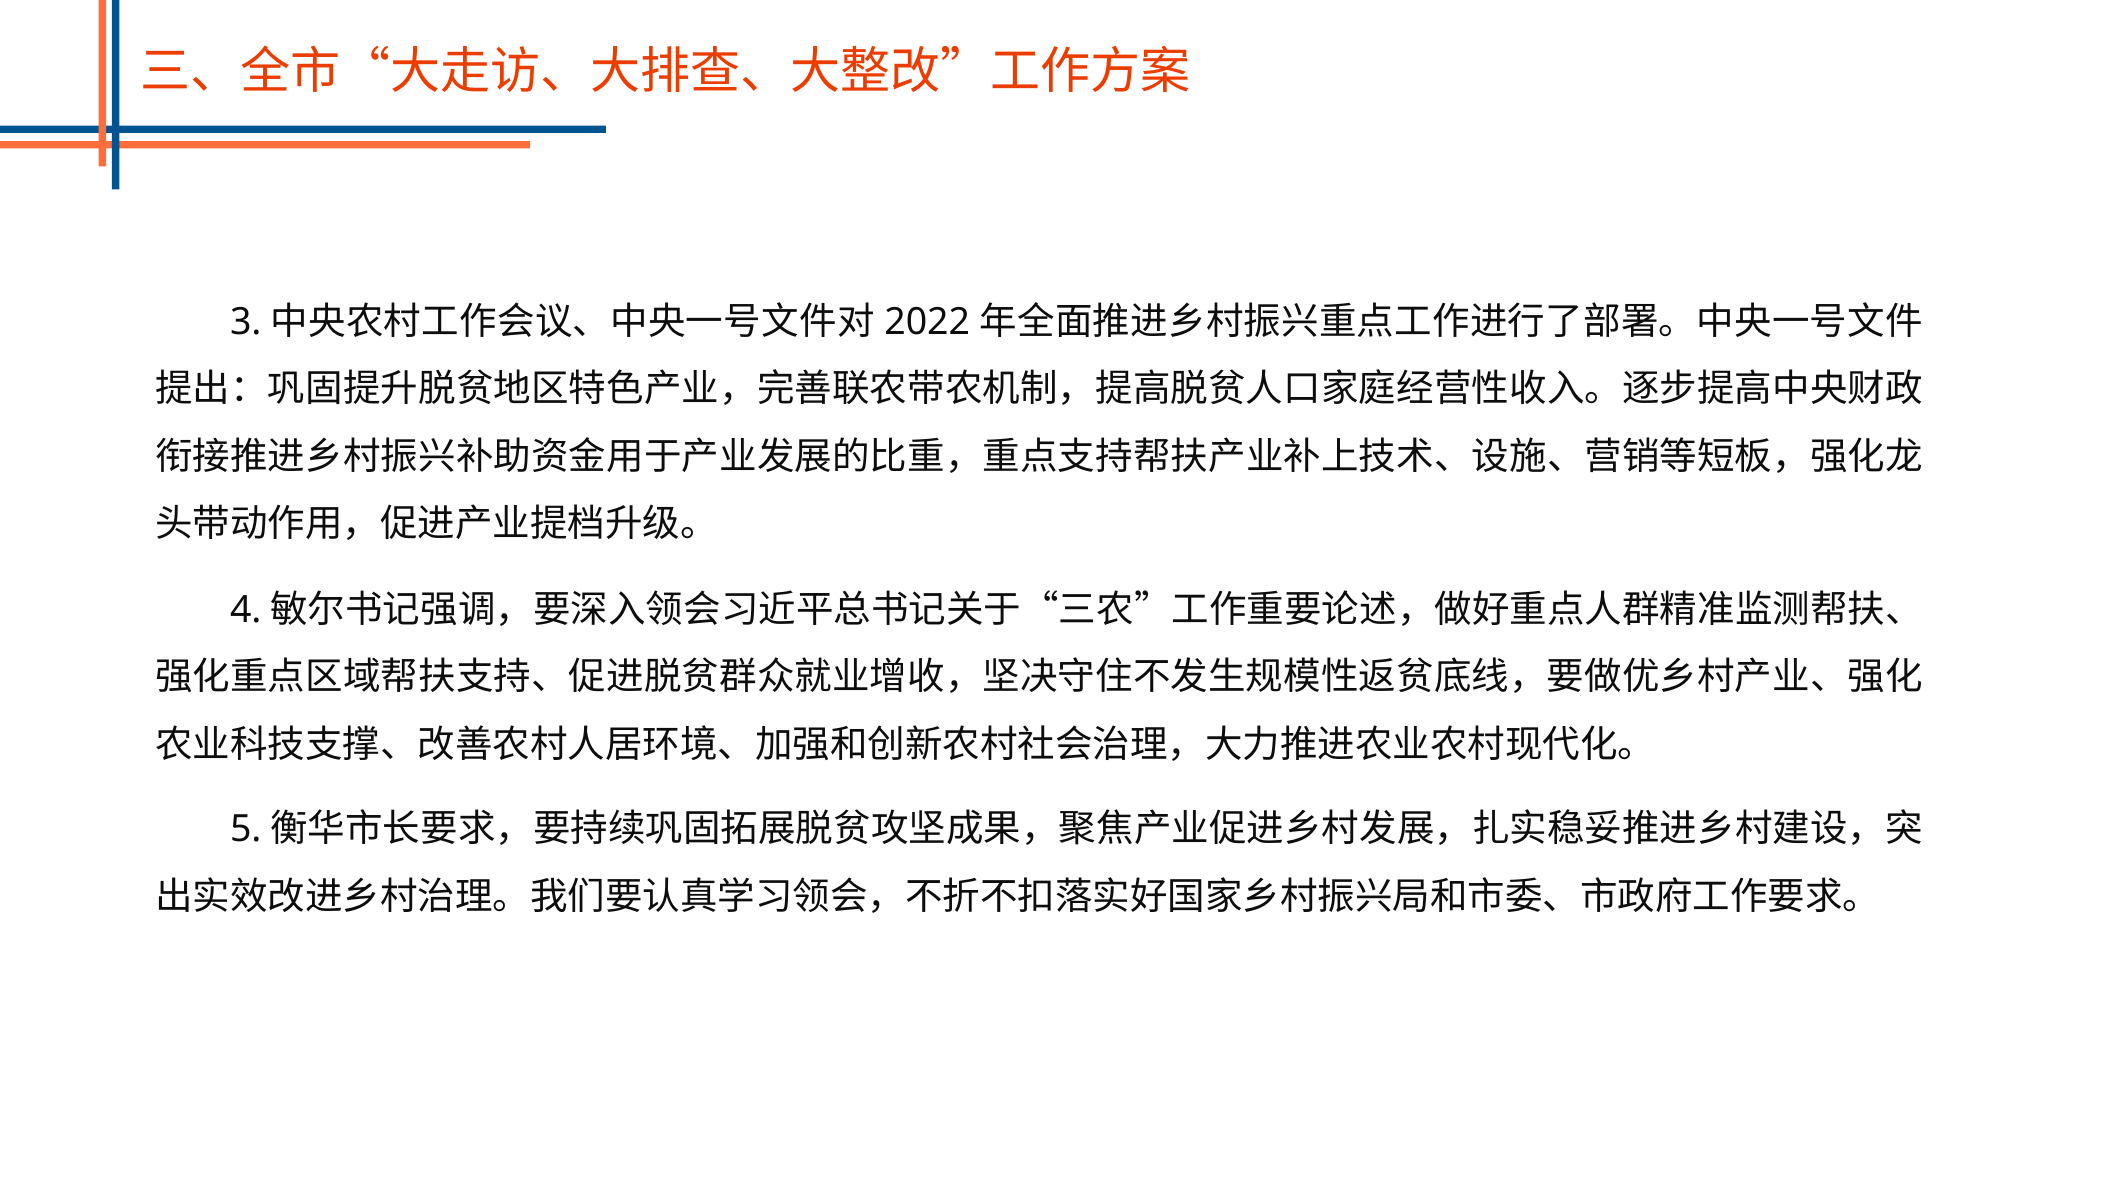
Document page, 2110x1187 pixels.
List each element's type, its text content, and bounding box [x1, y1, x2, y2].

text_box 3.中央农村工作会议、中央一号文件对2022年全面推进乡村振兴重点工作进行了部署。中央一号文件提出：巩固提升脱贫地区特色产业，完善联农带农机制，提高脱贫人口家庭经营性收入。逐步提高中央财政衔接推进乡村振兴补助资金用于产业发展的比重，重点支持帮扶产业补上技术、设施、营销等短板，强化龙头带动作用，促进产业提档升级。 [140, 266, 1938, 552]
text_box 5.衡华市长要求，要持续巩固拓展脱贫攻坚成果，聚焦产业促进乡村发展，扎实稳妥推进乡村建设，突出实效改进乡村治理。我们要认真学习领会，不折不扣落实好国家乡村振兴局和市委、市政府工作要求。 [140, 774, 1938, 925]
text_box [0, 0, 1457, 190]
text_box 4.敏尔书记强调，要深入领会习近平总书记关于“三农”工作重要论述，做好重点人群精准监测帮扶、强化重点区域帮扶支持、促进脱贫群众就业增收，坚决守住不发生规模性返贫底线，要做优乡村产业、强化农业科技支撑、改善农村人居环境、加强和创新农村社会治理，大力推进农业农村现代化。 [140, 554, 1938, 773]
